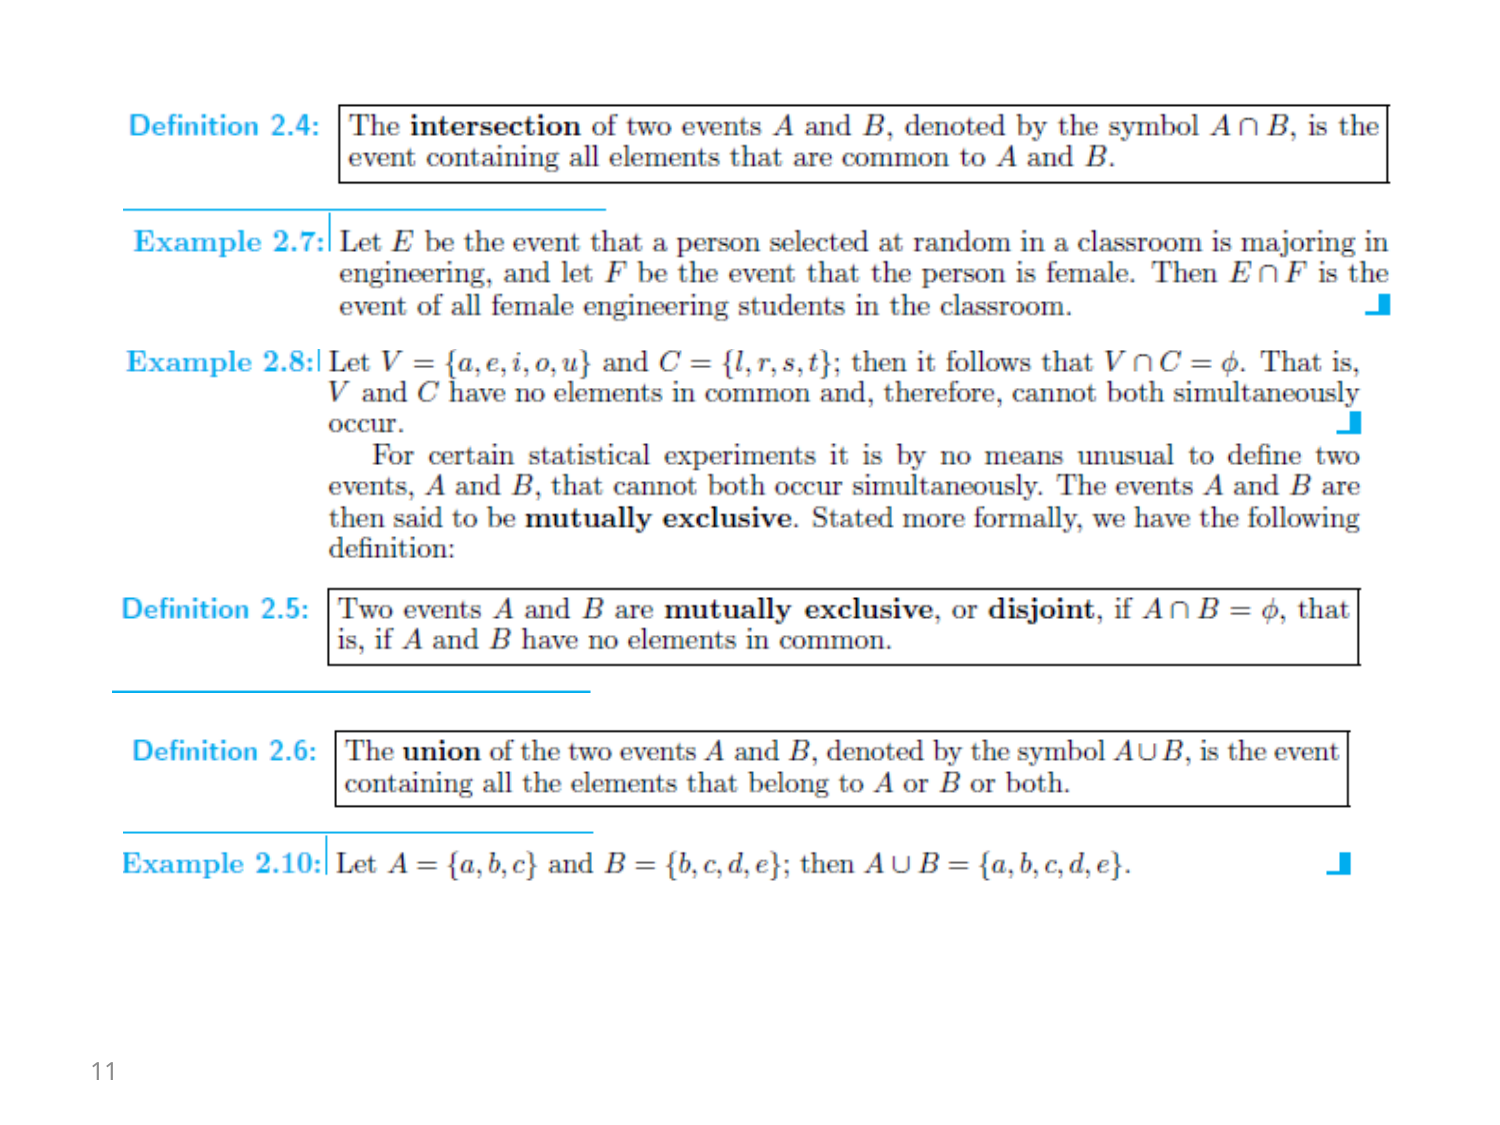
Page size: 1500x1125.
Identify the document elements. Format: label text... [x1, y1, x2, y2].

picture [123, 727, 1366, 894]
picture [111, 101, 1409, 693]
slide_number 11 [75, 1042, 425, 1103]
